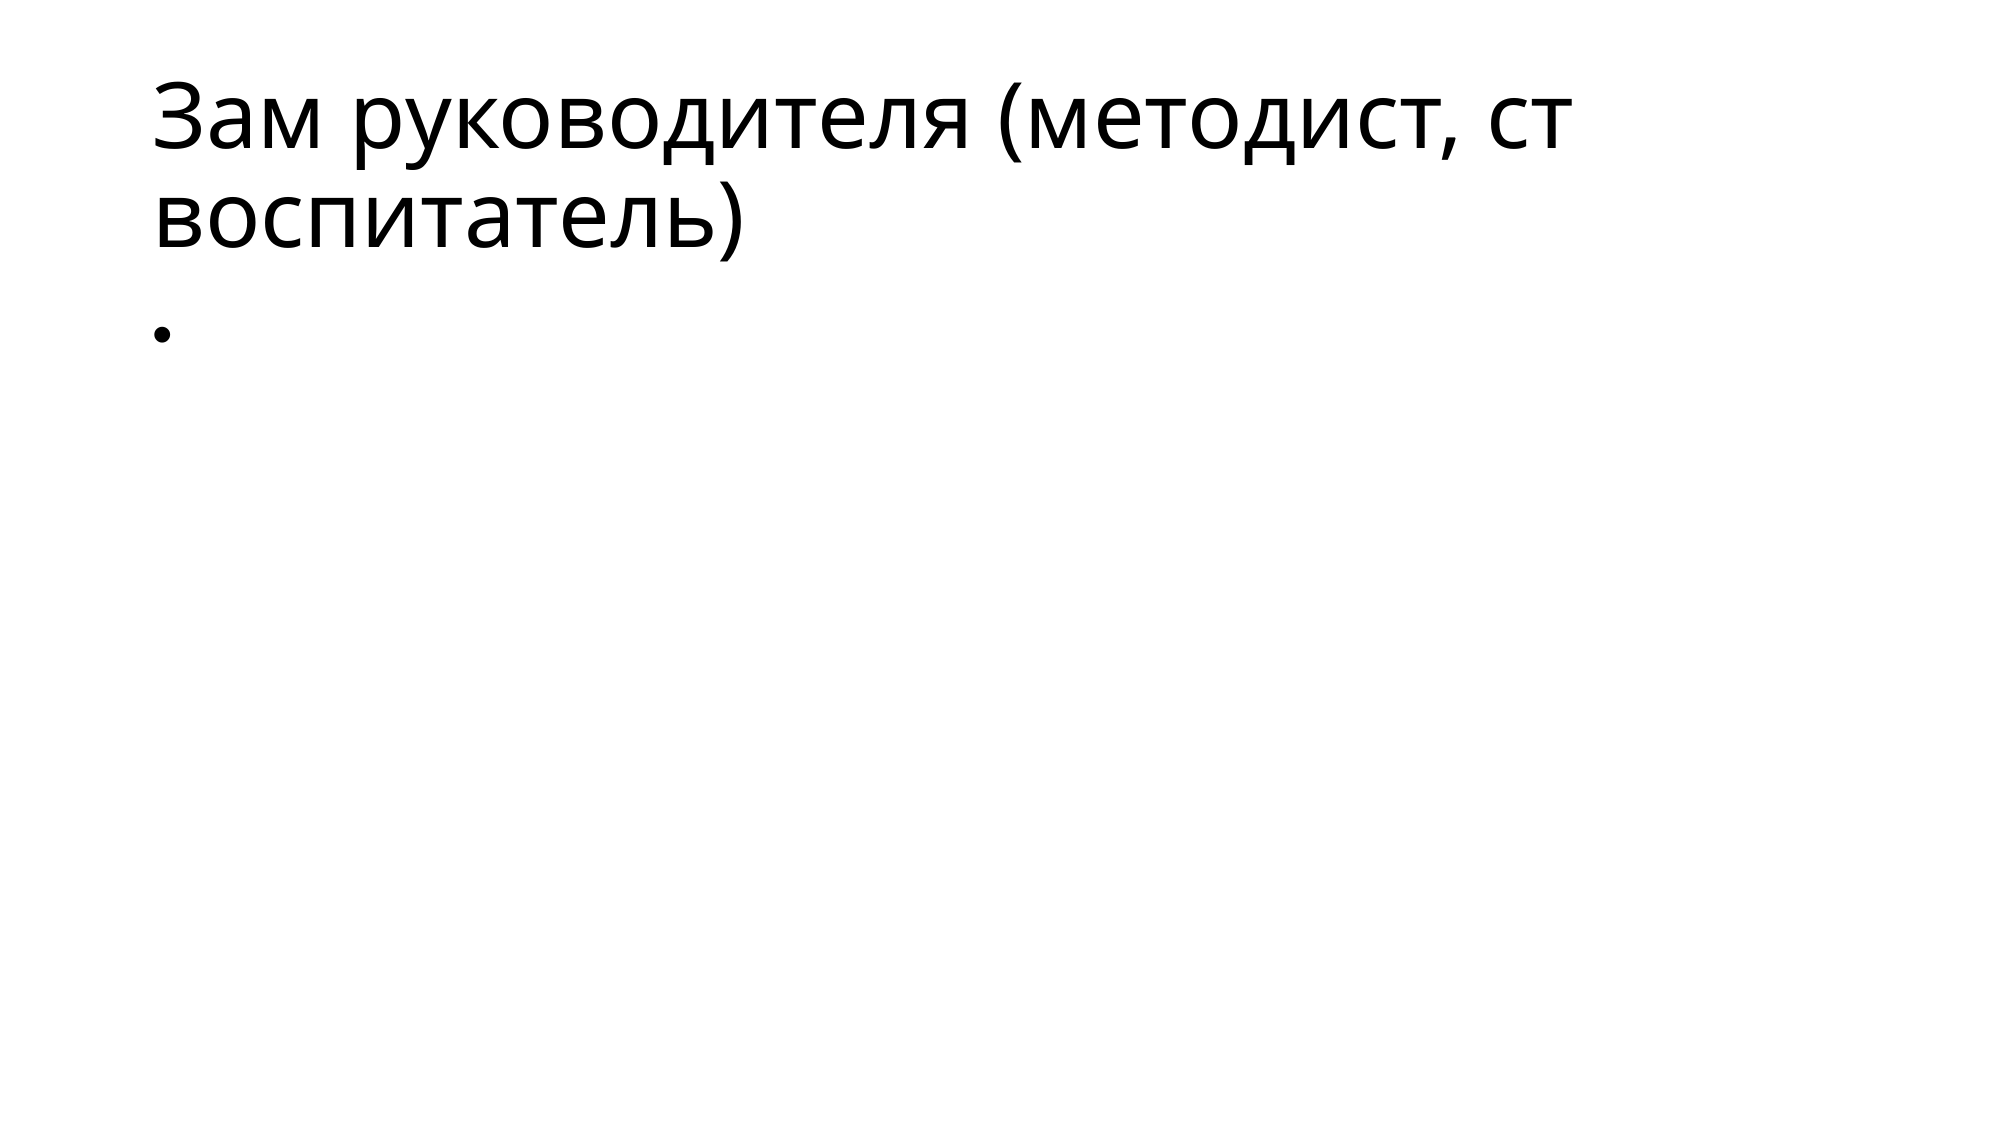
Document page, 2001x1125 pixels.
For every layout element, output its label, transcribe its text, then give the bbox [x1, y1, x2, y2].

list Человек, отвечающий за все, что не сделал…. Человек, делающий все вместо …. Человек, которого недолюбливает…. [137, 299, 1863, 1014]
title Зам руководителя (методист, ст воспитатель) [137, 59, 1863, 278]
